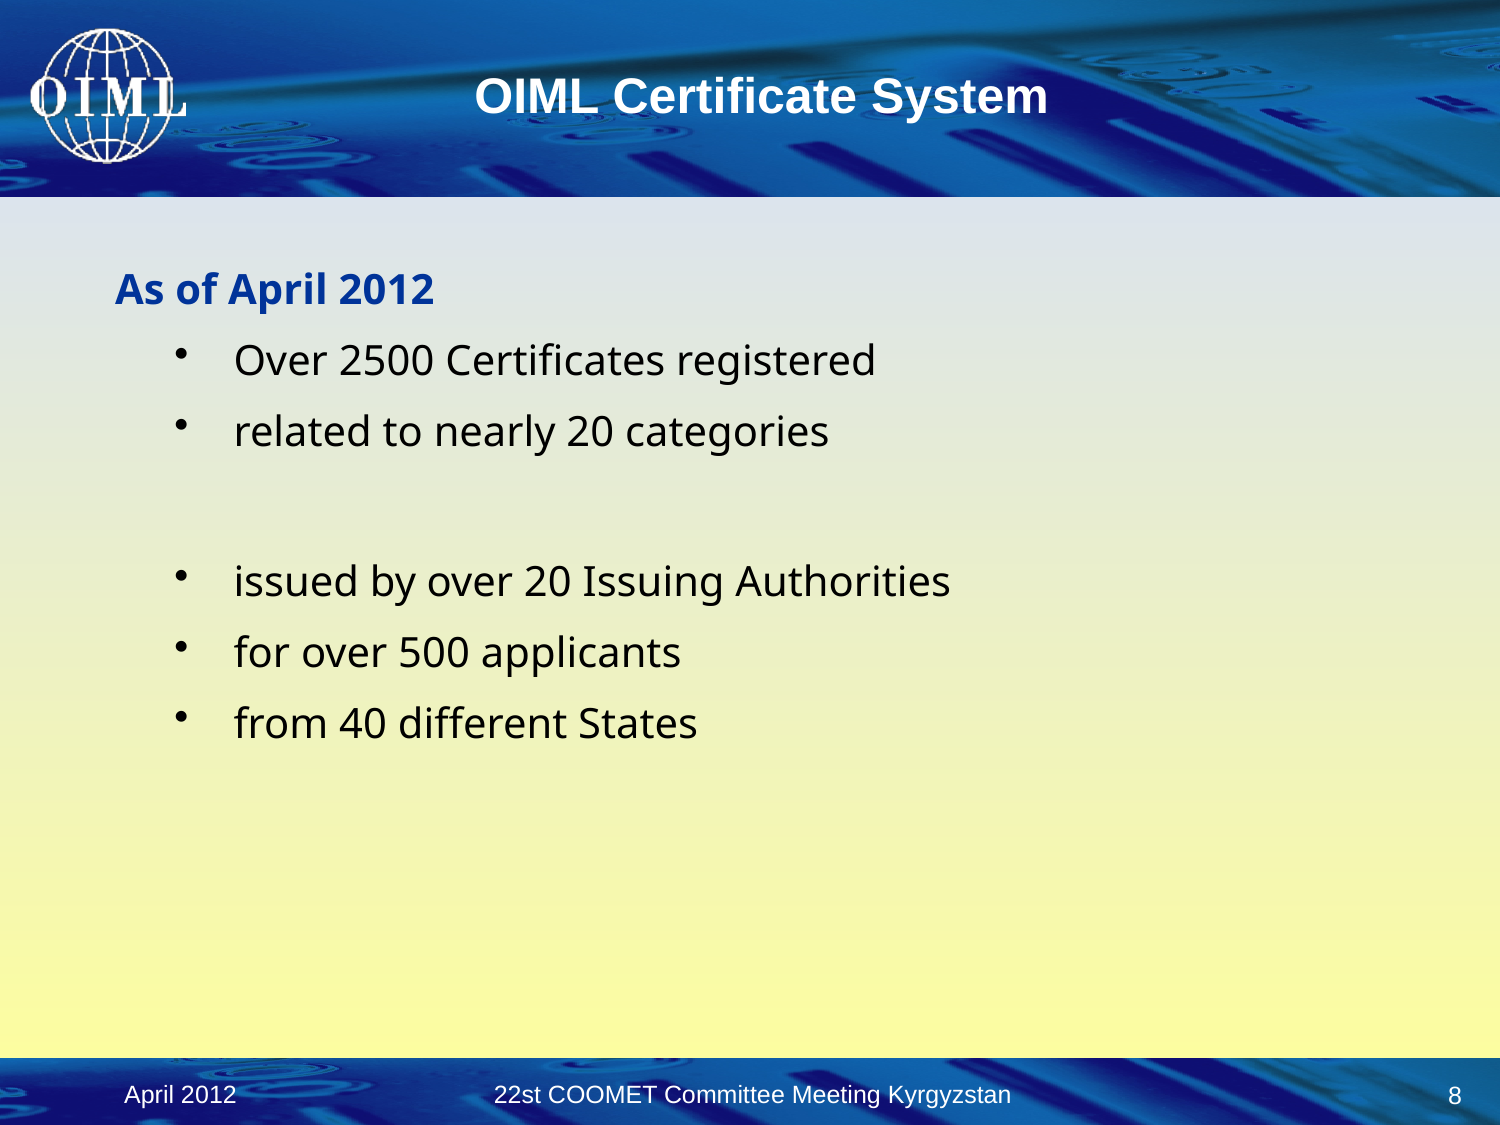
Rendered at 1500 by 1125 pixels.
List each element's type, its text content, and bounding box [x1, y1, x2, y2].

footer 22st COOMET Committee Meeting Kyrgyzstan [369, 1071, 1137, 1117]
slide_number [29, 1071, 325, 1117]
title OIML Certificate System [194, 0, 1329, 188]
list As of April 2012 Over 2500 Certificates registered related to nearly 20 categories issued by over 20 Issuing Authorities for over 500 applicants from 40 different States [100, 255, 1400, 1047]
slide_number 8 [1181, 1071, 1478, 1117]
picture [0, 1058, 1500, 1125]
picture [0, 0, 1500, 197]
